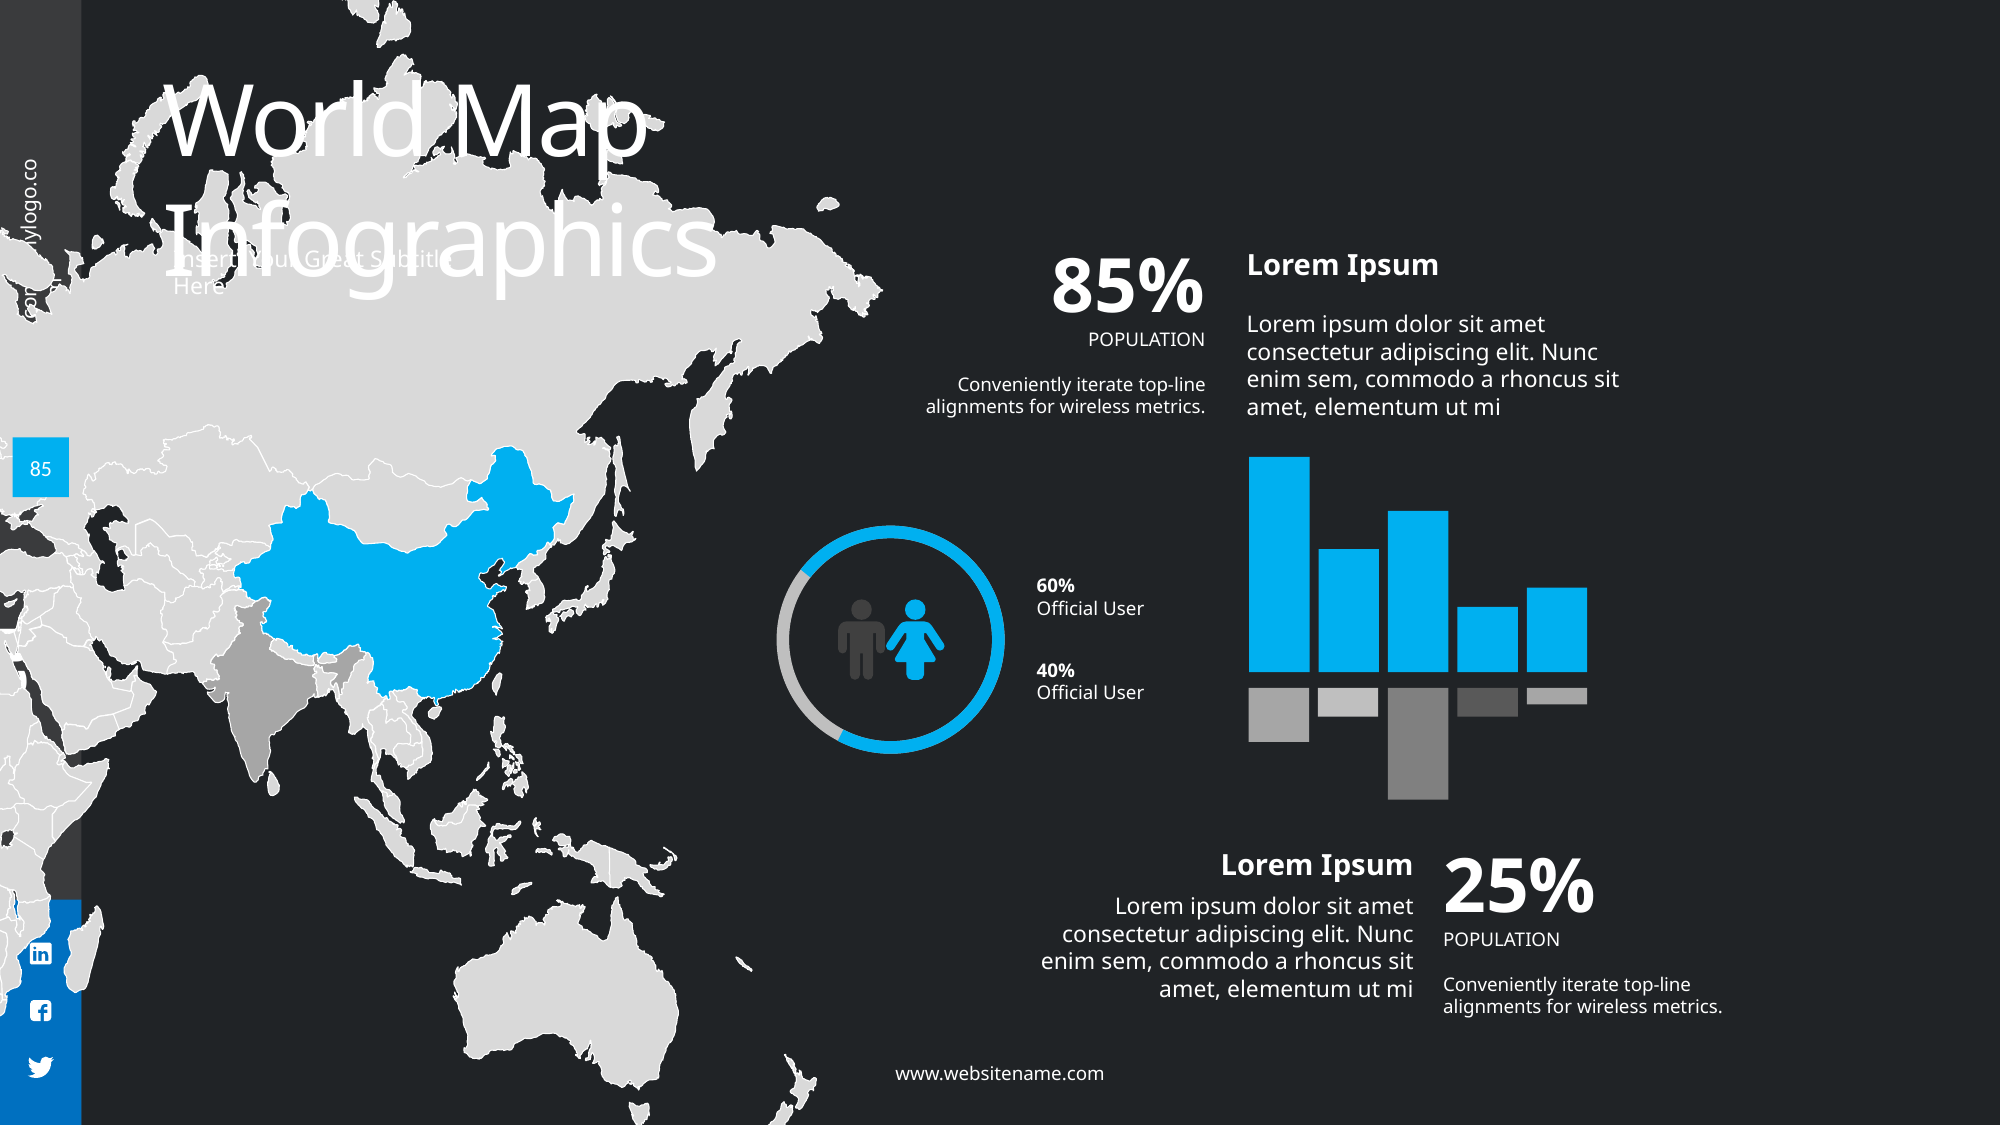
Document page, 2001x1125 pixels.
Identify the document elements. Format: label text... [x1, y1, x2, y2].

text_box [886, 621, 945, 680]
text_box 60% Official User [1021, 566, 1159, 626]
text_box [883, 530, 1000, 749]
text_box [1526, 587, 1588, 673]
text_box [1456, 606, 1519, 673]
text_box www.websitename.com [883, 1053, 1120, 1091]
text_box 25% POPULATION Conveniently iterate top-line alignments for wireless metrics. [1428, 830, 1742, 1025]
text_box 85% POPULATION Conveniently iterate top-line alignments for wireless metrics. [906, 229, 1220, 425]
text_box [1248, 456, 1311, 673]
text_box [885, 637, 889, 648]
text_box [1456, 687, 1519, 718]
text_box 40% Official User [1021, 650, 1159, 711]
text_box [1317, 687, 1379, 718]
text_box Lorem Ipsum [1231, 239, 1752, 289]
text_box [1387, 687, 1449, 801]
text_box Lorem ipsum dolor sit amet consectetur adipiscing elit. Nunc enim sem, commodo a rhoncus sit amet, elementum ut mi [1231, 302, 1640, 428]
text_box [1318, 548, 1380, 673]
text_box [1387, 510, 1449, 673]
text_box Lorem Ipsum [908, 838, 1428, 889]
text_box Lorem ipsum dolor sit amet consectetur adipiscing elit. Nunc enim sem, commodo a rhoncus sit amet, elementum ut mi [988, 889, 1428, 1010]
text_box [1526, 687, 1588, 706]
text_box [905, 599, 926, 620]
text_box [0, 0, 883, 1125]
text_box [1248, 687, 1310, 743]
